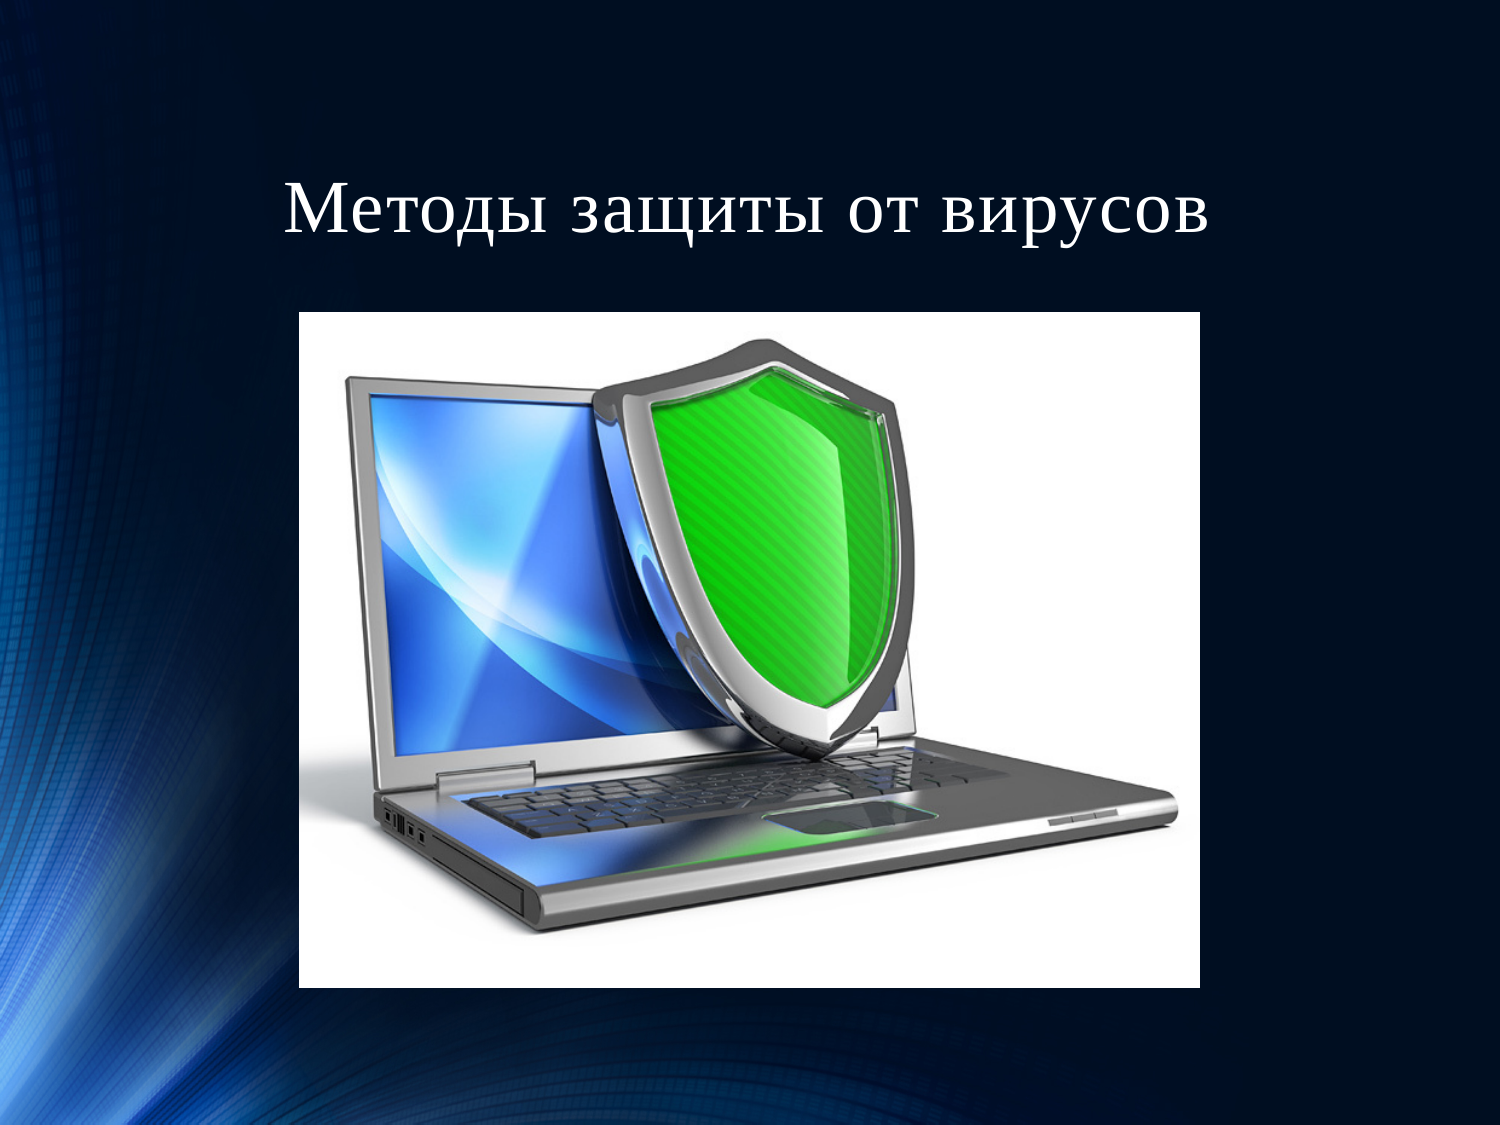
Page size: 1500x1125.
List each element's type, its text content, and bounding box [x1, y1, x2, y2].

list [299, 312, 1200, 988]
title Методы защиты от вирусов [194, 30, 1321, 256]
picture [0, 0, 1500, 1125]
